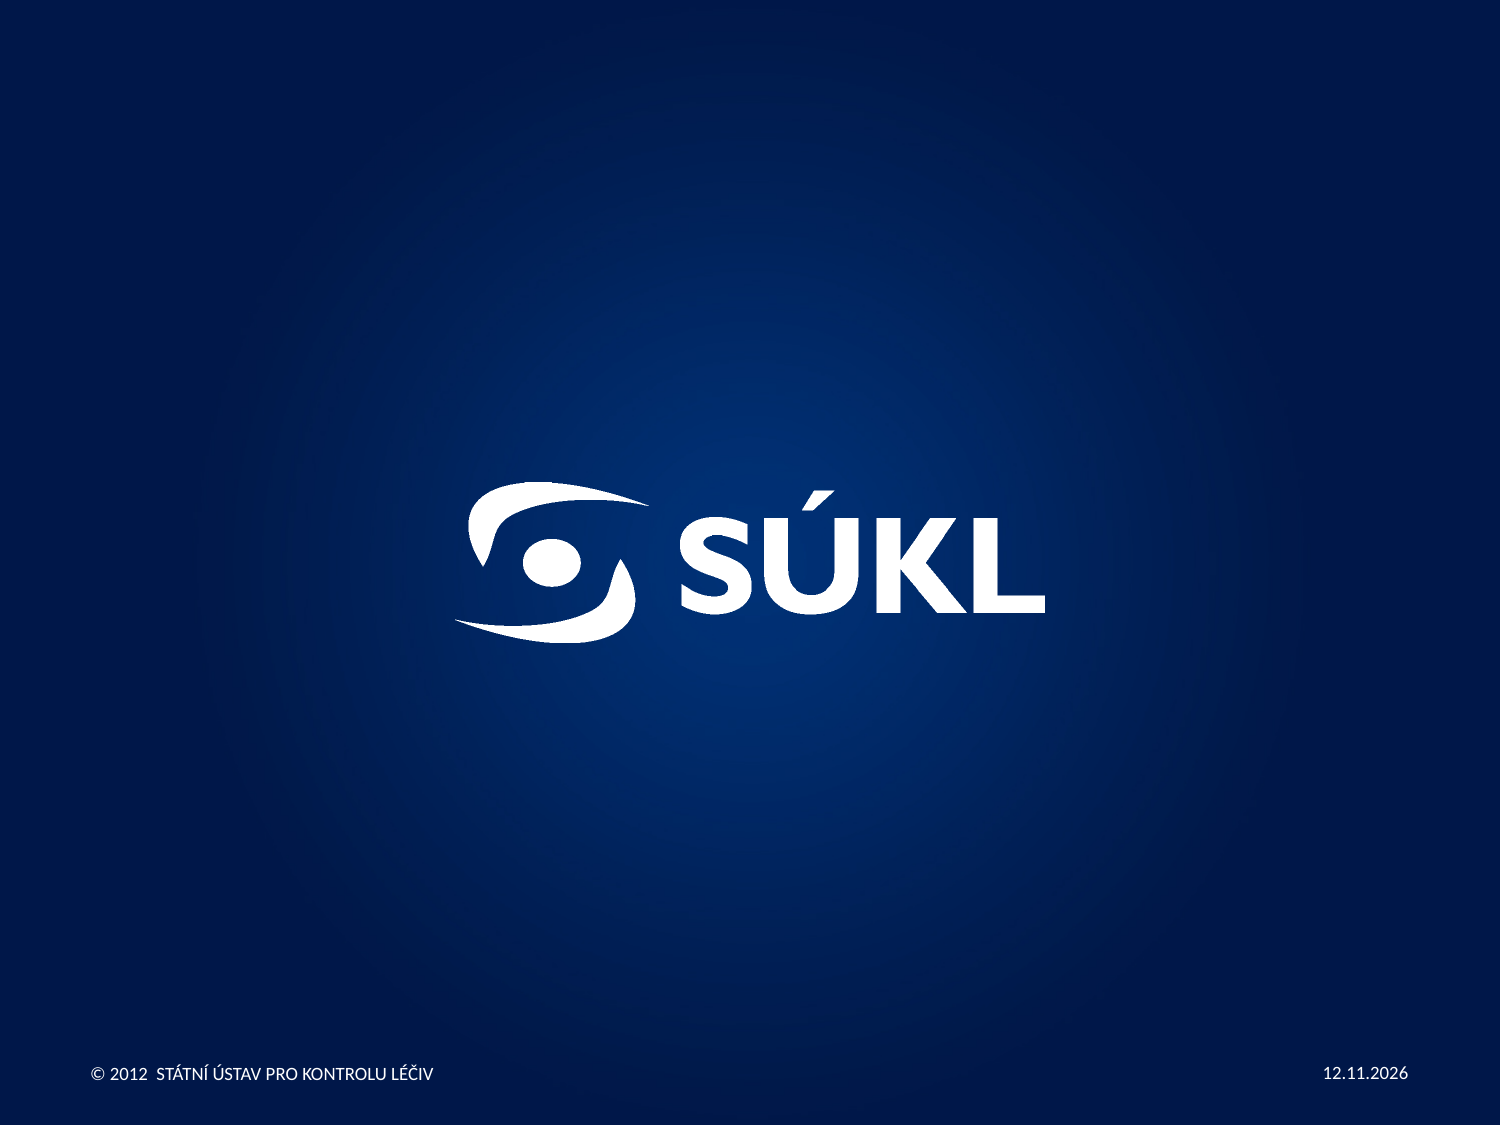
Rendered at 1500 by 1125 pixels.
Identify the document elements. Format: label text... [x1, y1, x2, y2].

footer © 2012 STÁTNÍ ÚSTAV PRO KONTROLU LÉČIV [75, 1042, 550, 1103]
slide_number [1127, 1042, 1424, 1102]
picture [0, 0, 1500, 1125]
